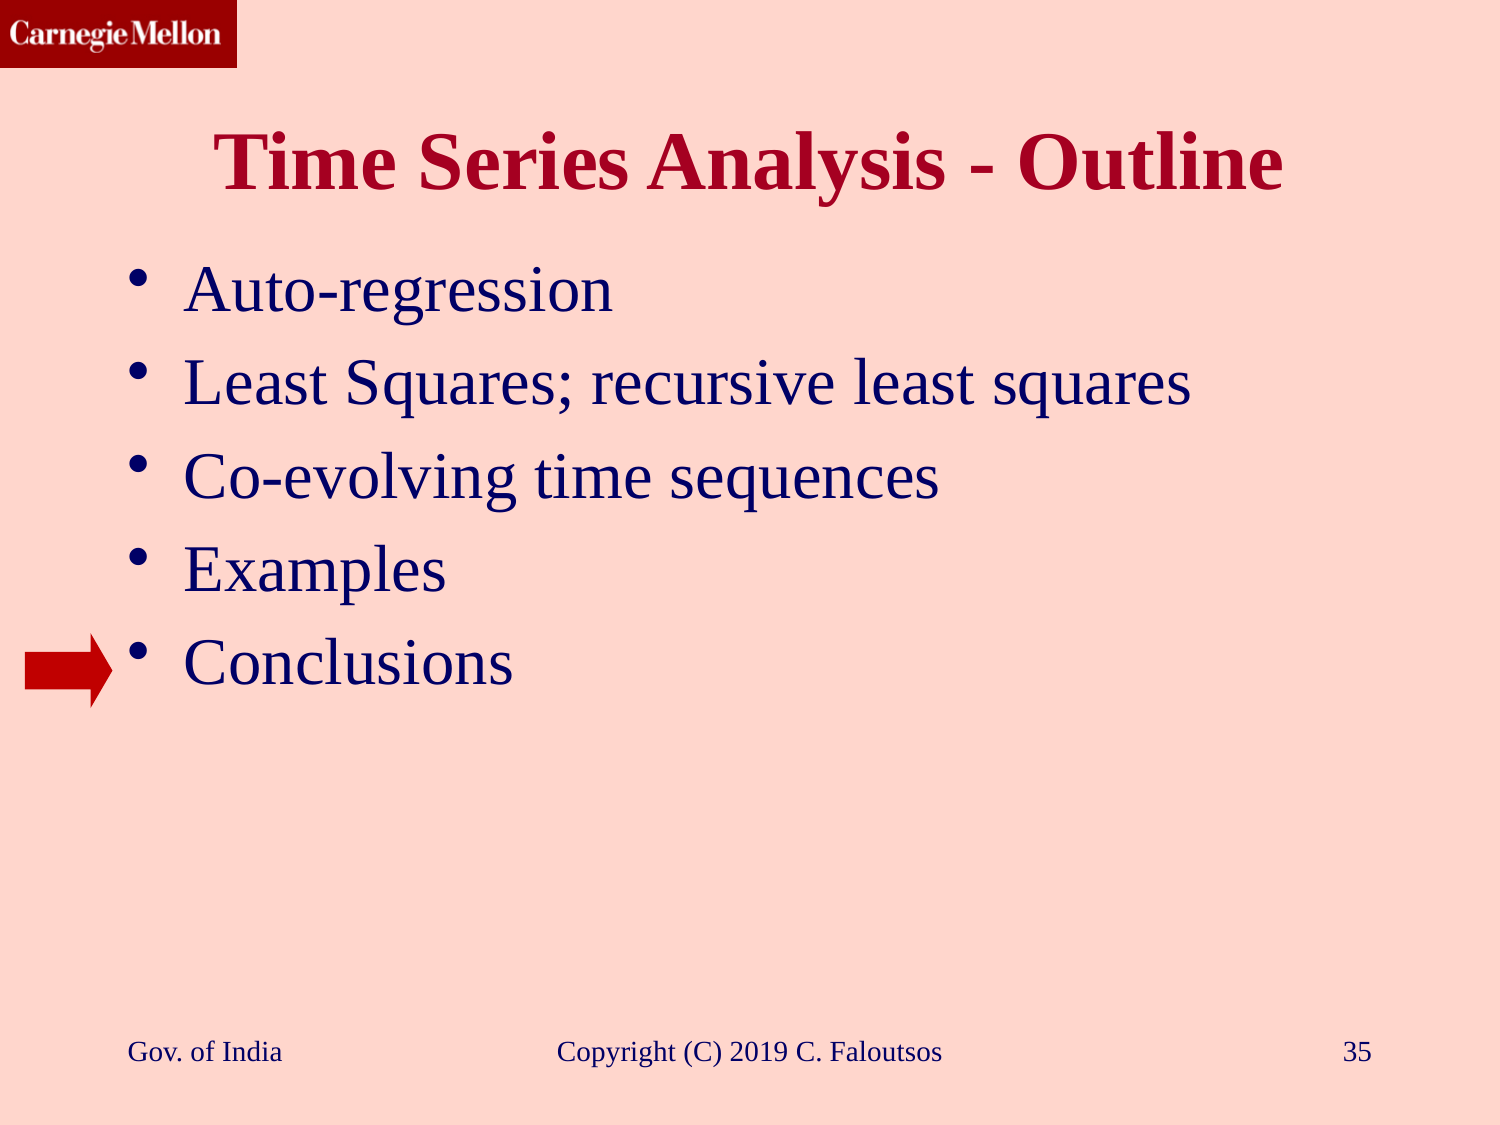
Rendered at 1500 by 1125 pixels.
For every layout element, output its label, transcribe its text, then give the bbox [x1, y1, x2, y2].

text_box [24, 633, 113, 709]
footer Copyright (C) 2019 C. Faloutsos [512, 1024, 988, 1101]
slide_number 35 [1074, 1024, 1388, 1101]
picture [0, 0, 237, 68]
slide_number Gov. of India [112, 1024, 426, 1101]
title Time Series Analysis - Outline [112, 99, 1388, 213]
list Auto-regression Least Squares; recursive least squares Co-evolving time sequences Examples Conclusions [112, 237, 1388, 1001]
